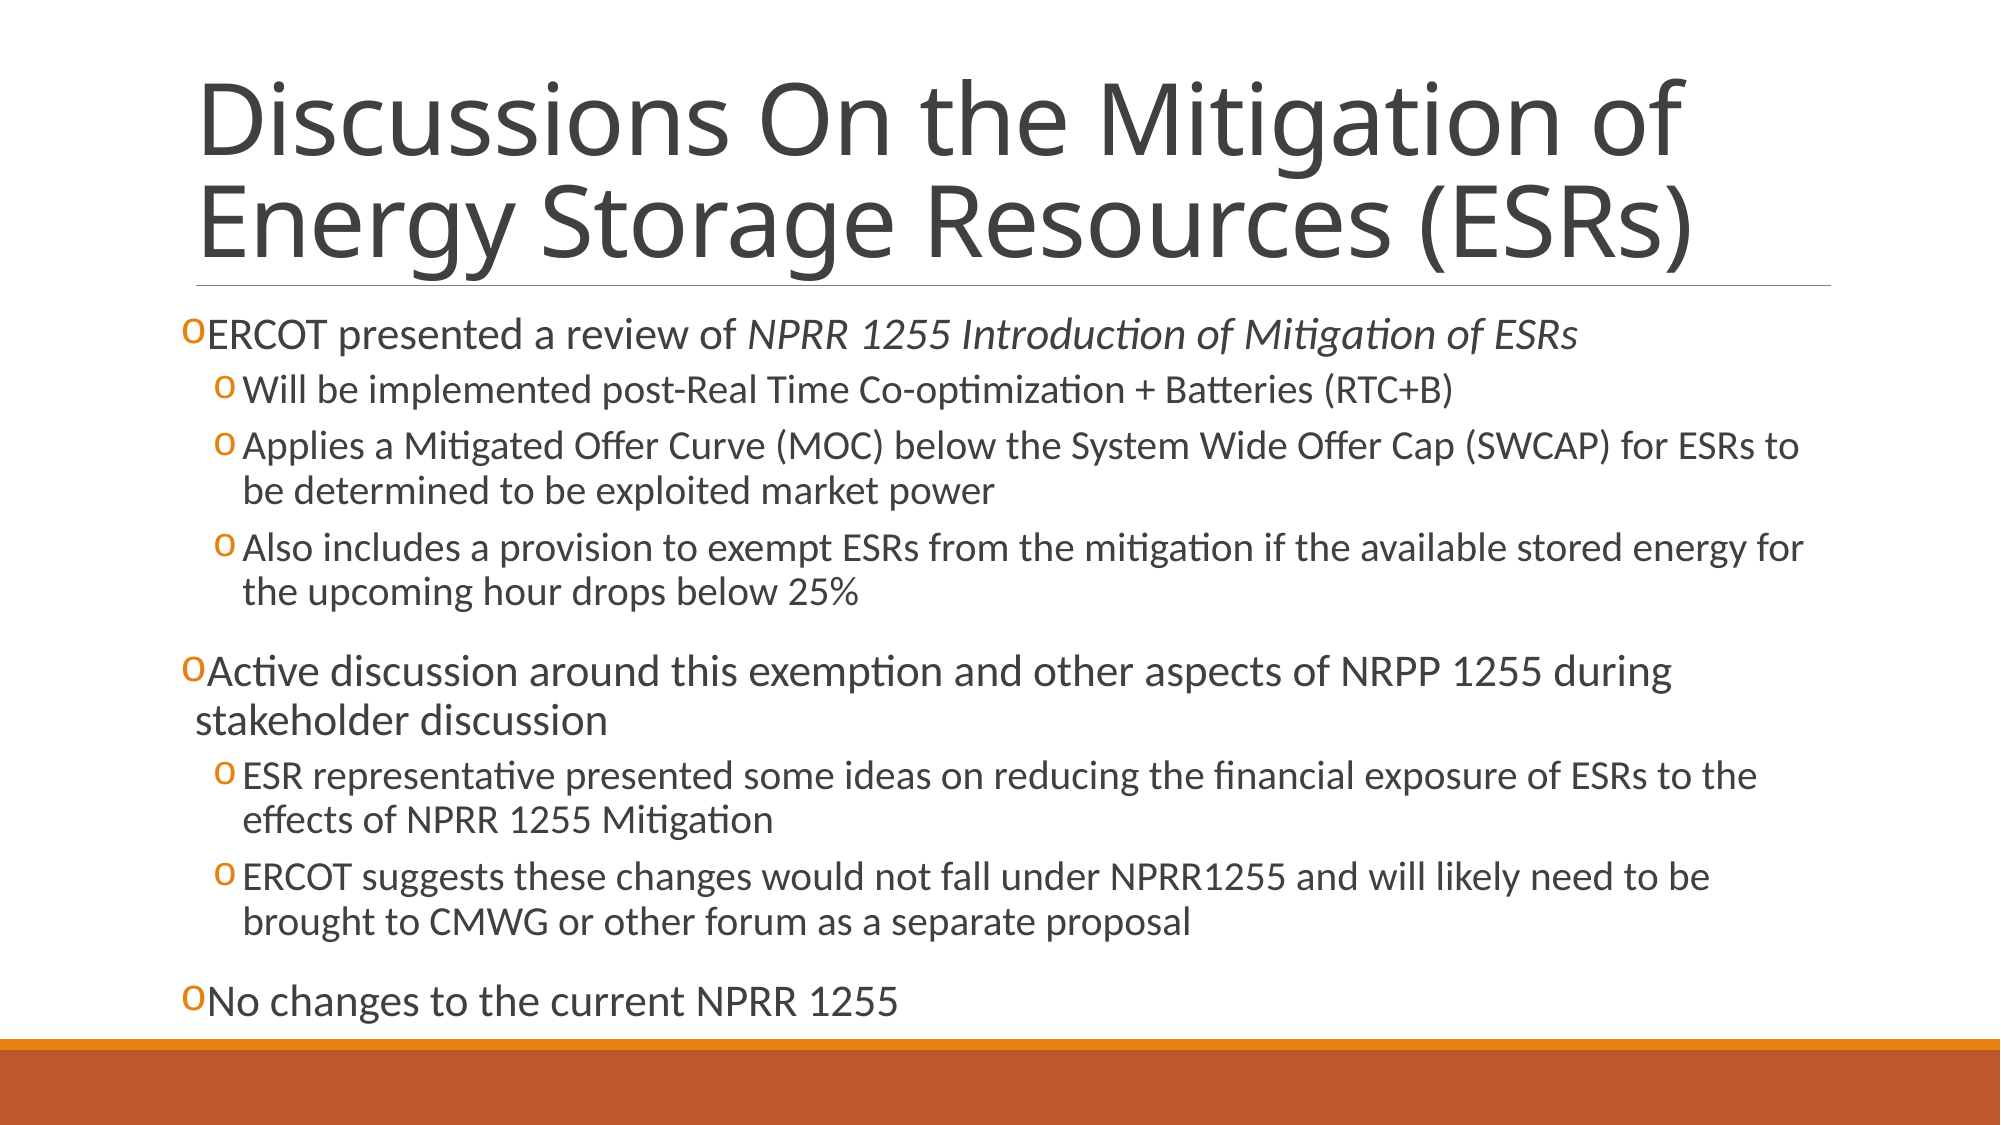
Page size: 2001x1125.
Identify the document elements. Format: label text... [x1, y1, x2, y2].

list ERCOT presented a review of NPRR 1255 Introduction of Mitigation of ESRs Will be implemented post-Real Time Co-optimization + Batteries (RTC+B) Applies a Mitigated Offer Curve (MOC) below the System Wide Offer Cap (SWCAP) for ESRs to be determined to be exploited market power Also includes a provision to exempt ESRs from the mitigation if the available stored energy for the upcoming hour drops below 25% Active discussion around this exemption and other aspects of NRPP 1255 during stakeholder discussion ESR representative presented some ideas on reducing the financial exposure of ESRs to the effects of NPRR 1255 Mitigation ERCOT suggests these changes would not fall under NPRR1255 and will likely need to be brought to CMWG or other forum as a separate proposal No changes to the current NPRR 1255 [180, 302, 1830, 1037]
title Discussions On the Mitigation of Energy Storage Resources (ESRs) [180, 47, 1830, 285]
